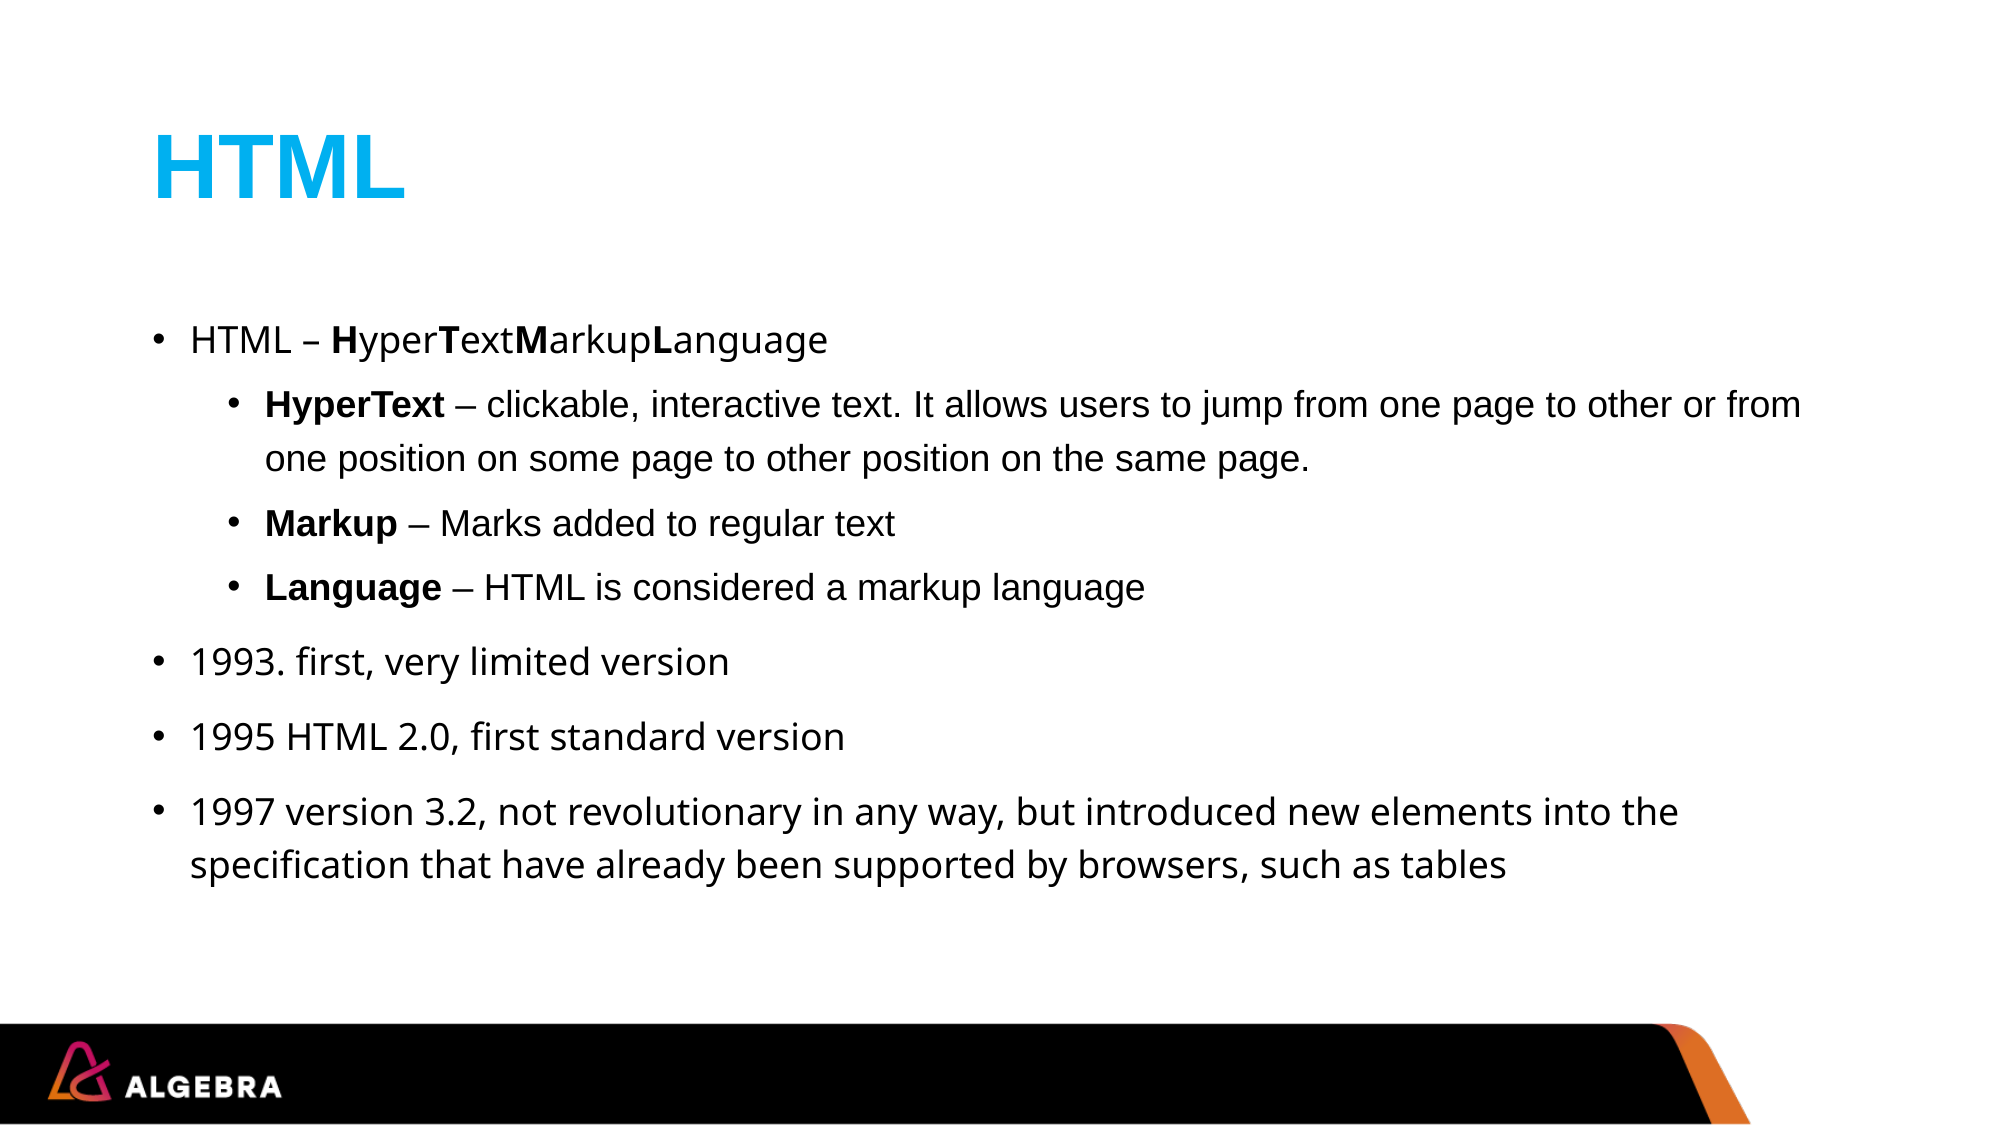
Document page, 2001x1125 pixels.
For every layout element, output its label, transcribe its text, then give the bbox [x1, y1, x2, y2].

title HTML [137, 59, 1863, 278]
picture [0, 1023, 1958, 1125]
list HTML – HyperTextMarkupLanguage HyperText – clickable, interactive text. It allows users to jump from one page to other or from one position on some page to other position on the same page. Markup – Marks added to regular text Language – HTML is considered a markup language 1993. first, very limited version 1995 HTML 2.0, first standard version 1997 version 3.2, not revolutionary in any way, but introduced new elements into the specification that have already been supported by browsers, such as tables [137, 299, 1863, 1014]
